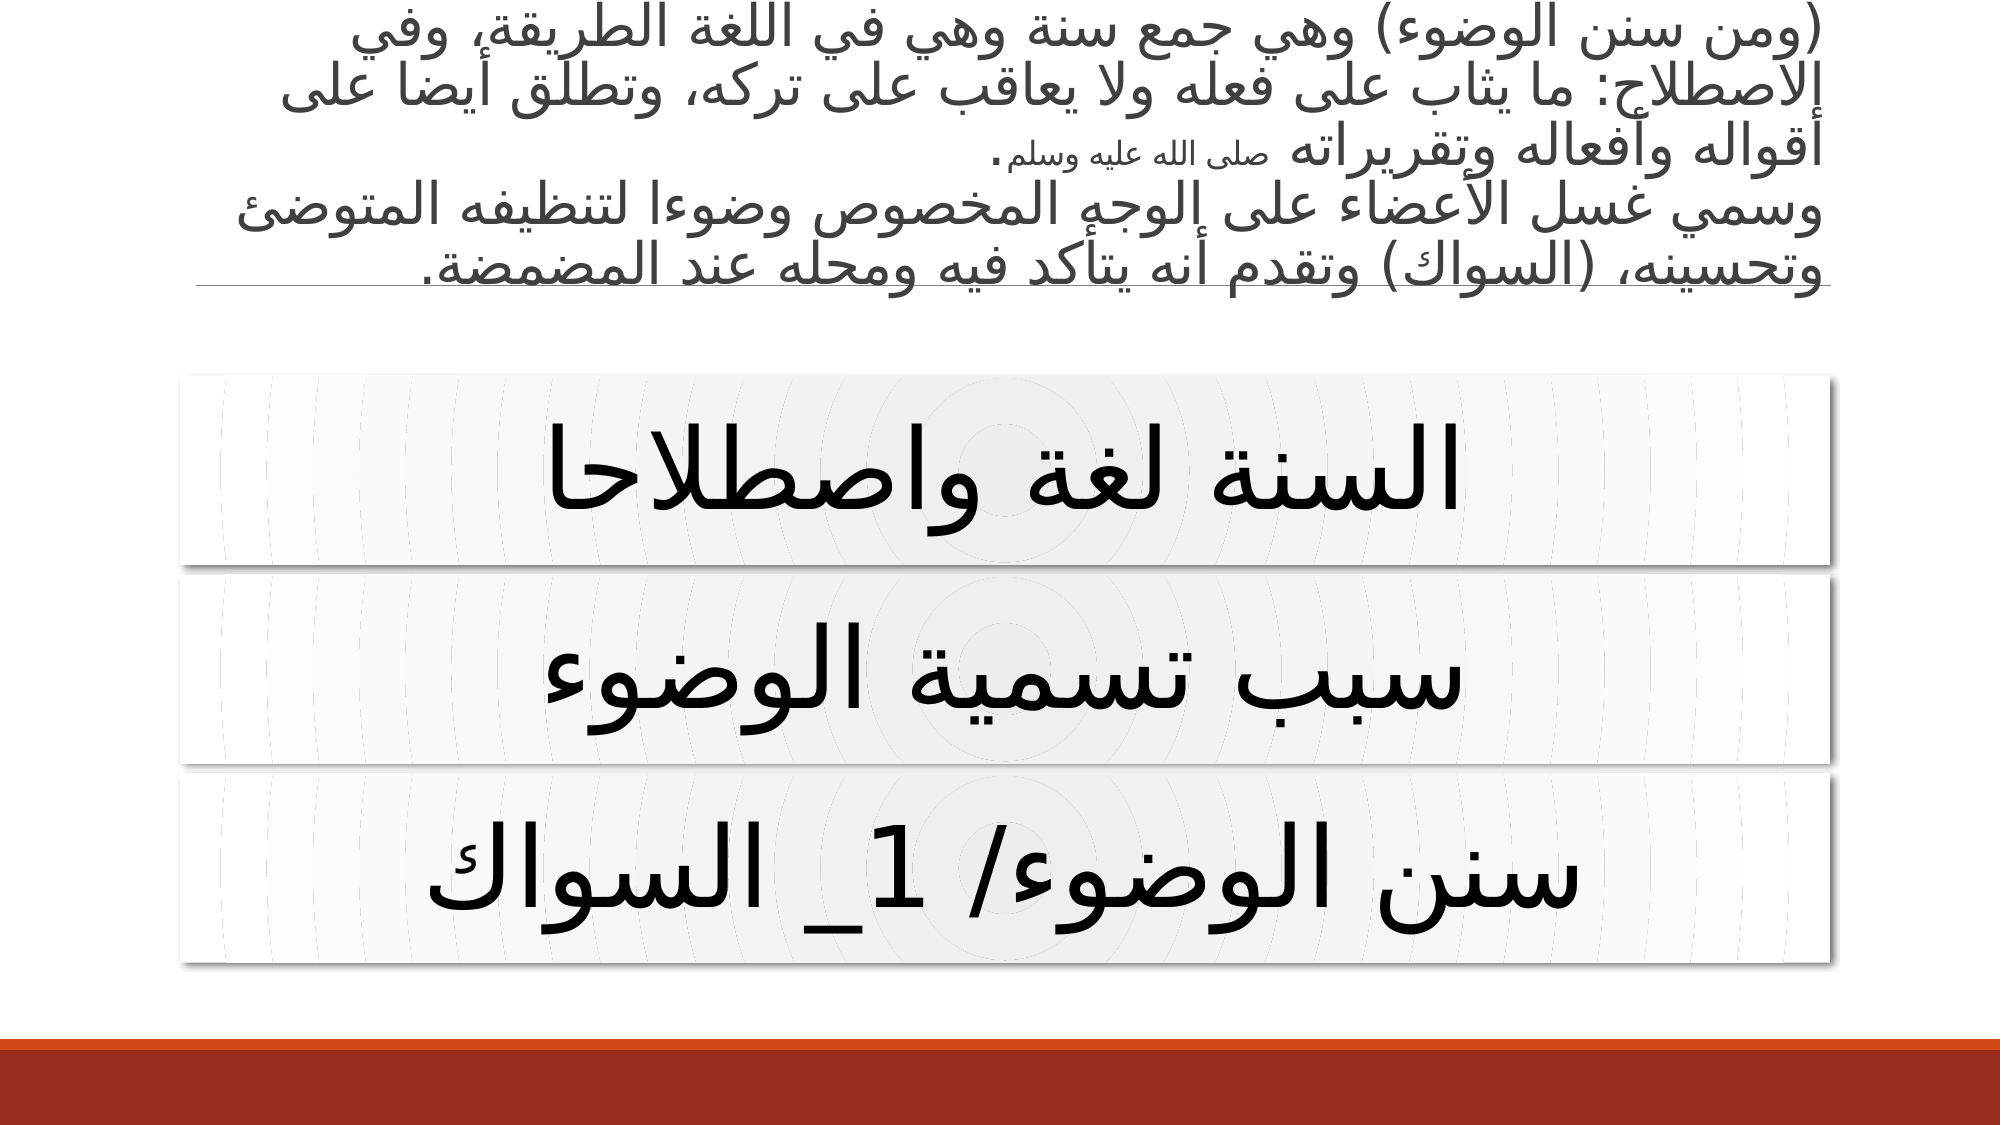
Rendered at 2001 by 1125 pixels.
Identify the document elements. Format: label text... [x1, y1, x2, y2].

title (ومن سنن الوضوء) وهي جمع سنة وهي في اللغة الطريقة، وفي الاصطلاح: ما يثاب على فعله ولا يعاقب على تركه، وتطلق أيضا على أقواله وأفعاله وتقريراته صلى الله عليه وسلم. وسمي غسل الأعضاء على الوجه المخصوص وضوءا لتنظيفه المتوضئ وتحسينه، (السواك) وتقدم أنه يتأكد فيه ومحله عند المضمضة. [195, 54, 1841, 304]
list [179, 374, 1831, 964]
